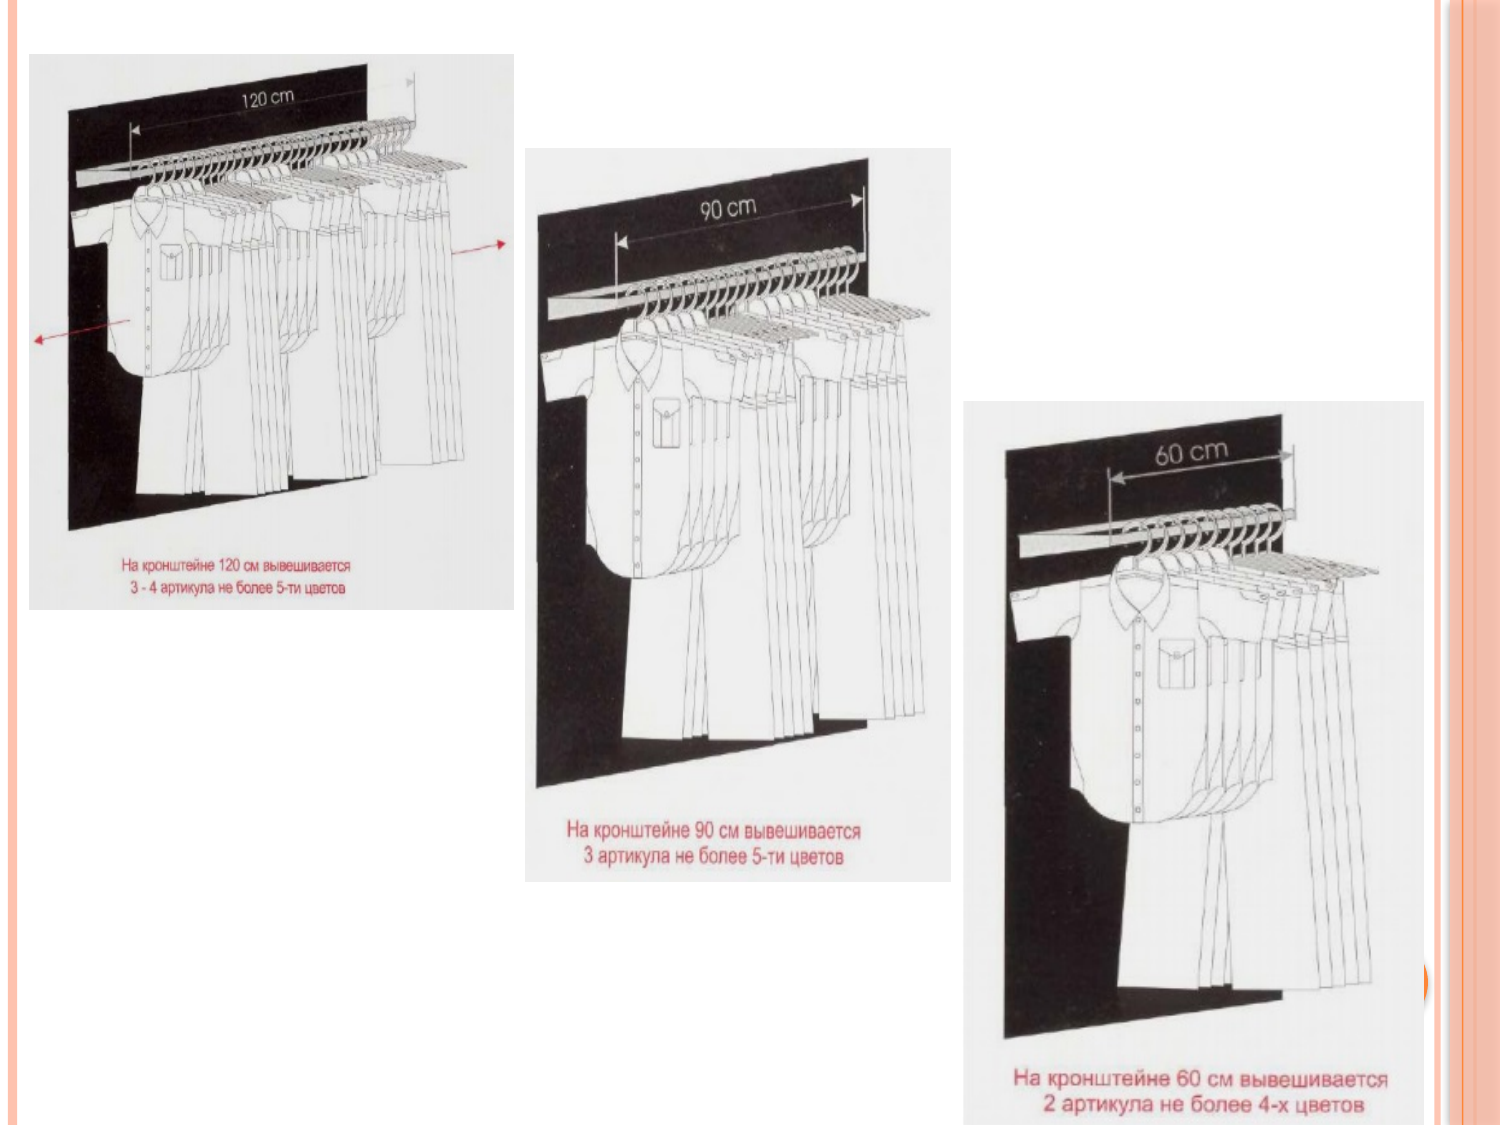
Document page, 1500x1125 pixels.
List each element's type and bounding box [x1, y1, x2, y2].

list [962, 401, 1424, 1125]
picture [525, 148, 952, 882]
picture [28, 54, 515, 611]
